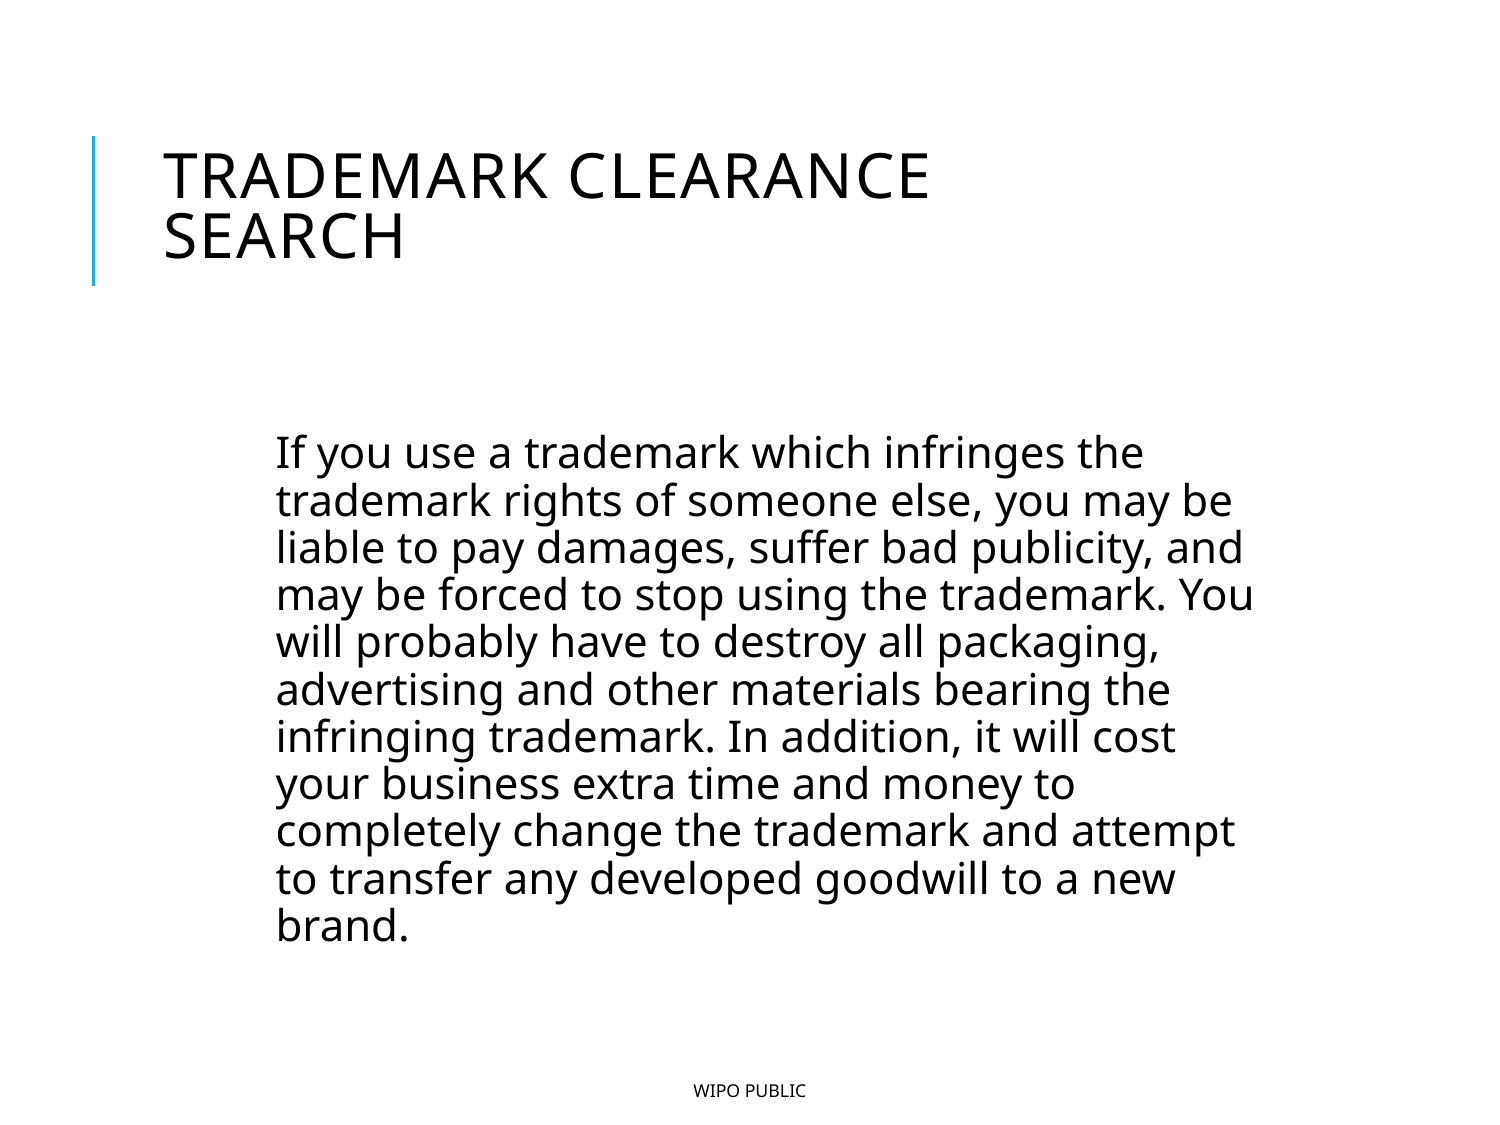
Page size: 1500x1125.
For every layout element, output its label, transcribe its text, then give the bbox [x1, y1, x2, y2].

list If you use a trademark which infringes the trademark rights of someone else, you may be liable to pay damages, suffer bad publicity, and may be forced to stop using the trademark. You will probably have to destroy all packaging, advertising and other materials bearing the infringing trademark. In addition, it will cost your business extra time and money to completely change the trademark and attempt to transfer any developed goodwill to a new brand. [253, 423, 1266, 882]
title Trademark clearance search [148, 121, 1161, 300]
